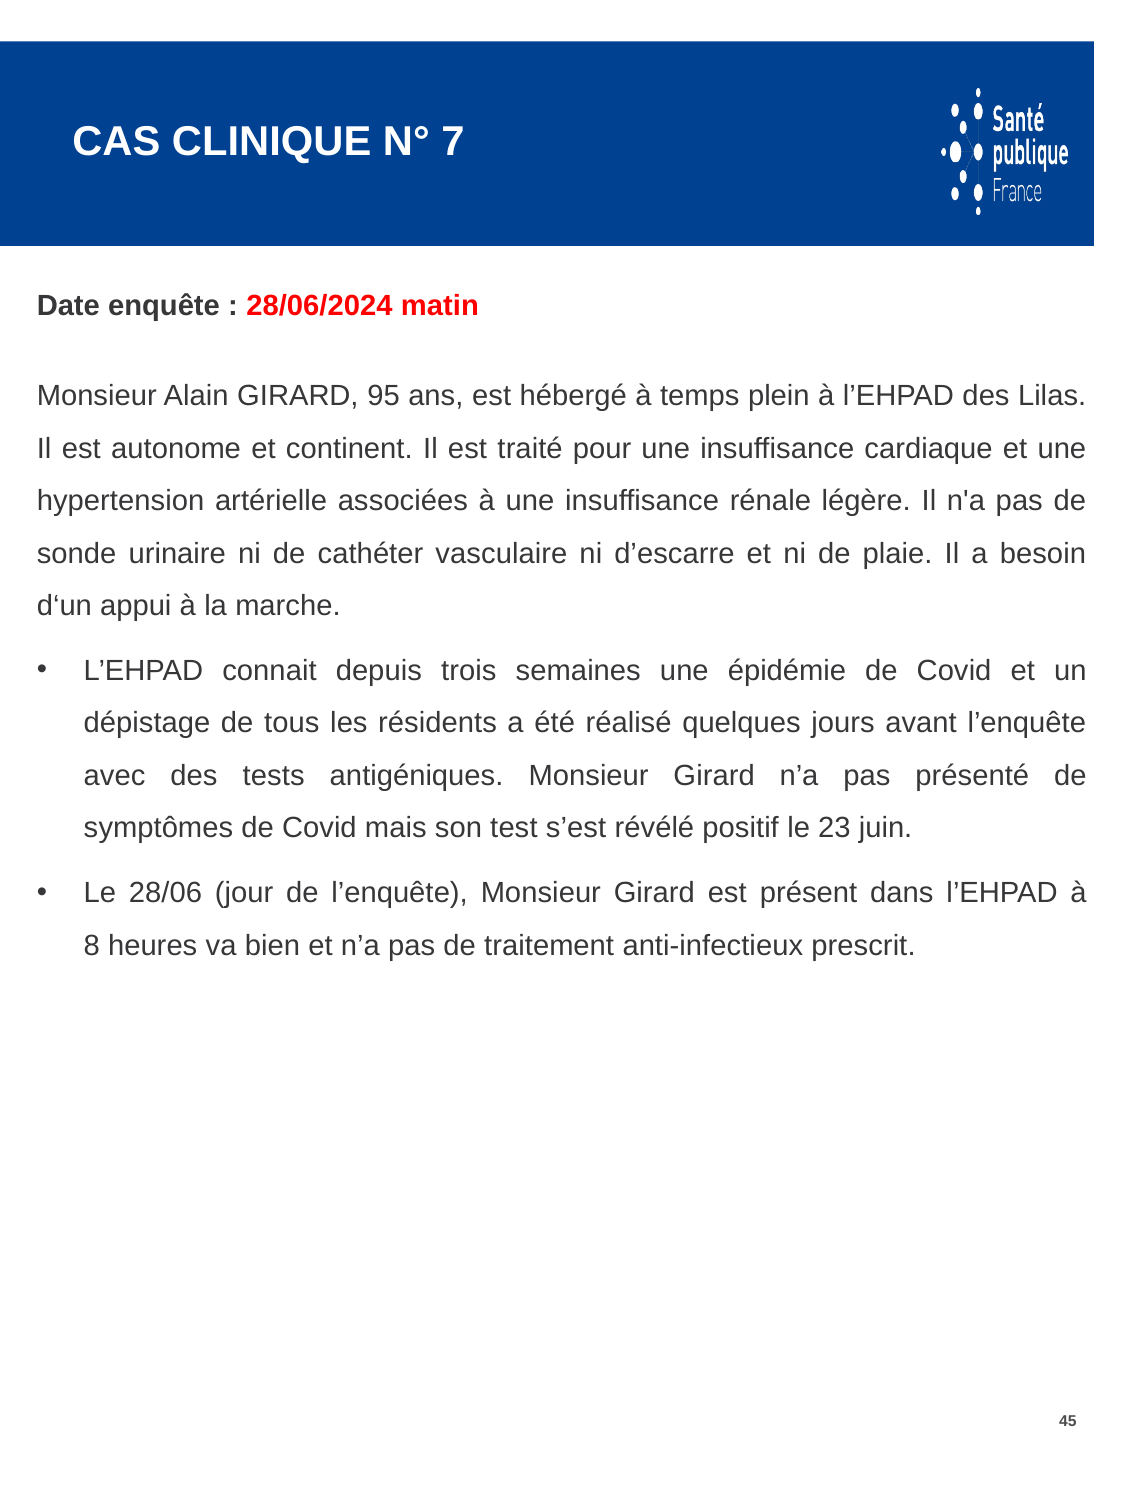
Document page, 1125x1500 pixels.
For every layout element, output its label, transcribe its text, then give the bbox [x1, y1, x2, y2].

title Cas clinique n° 7 [66, 41, 900, 246]
picture [941, 88, 1068, 215]
list Date enquête : 28/06/2024 matin Monsieur Alain GIRARD, 95 ans, est hébergé à temps plein à l’EHPAD des Lilas. Il est autonome et continent. Il est traité pour une insuffisance cardiaque et une hypertension artérielle associées à une insuffisance rénale légère. Il n'a pas de sonde urinaire ni de cathéter vasculaire ni d’escarre et ni de plaie. Il a besoin d‘un appui à la marche. L’EHPAD connait depuis trois semaines une épidémie de Covid et un dépistage de tous les résidents a été réalisé quelques jours avant l’enquête avec des tests antigéniques. Monsieur Girard n’a pas présenté de symptômes de Covid mais son test s’est révélé positif le 23 juin. Le 28/06 (jour de l’enquête), Monsieur Girard est présent dans l’EHPAD à 8 heures va bien et n’a pas de traitement anti-infectieux prescrit. [30, 269, 1094, 1436]
